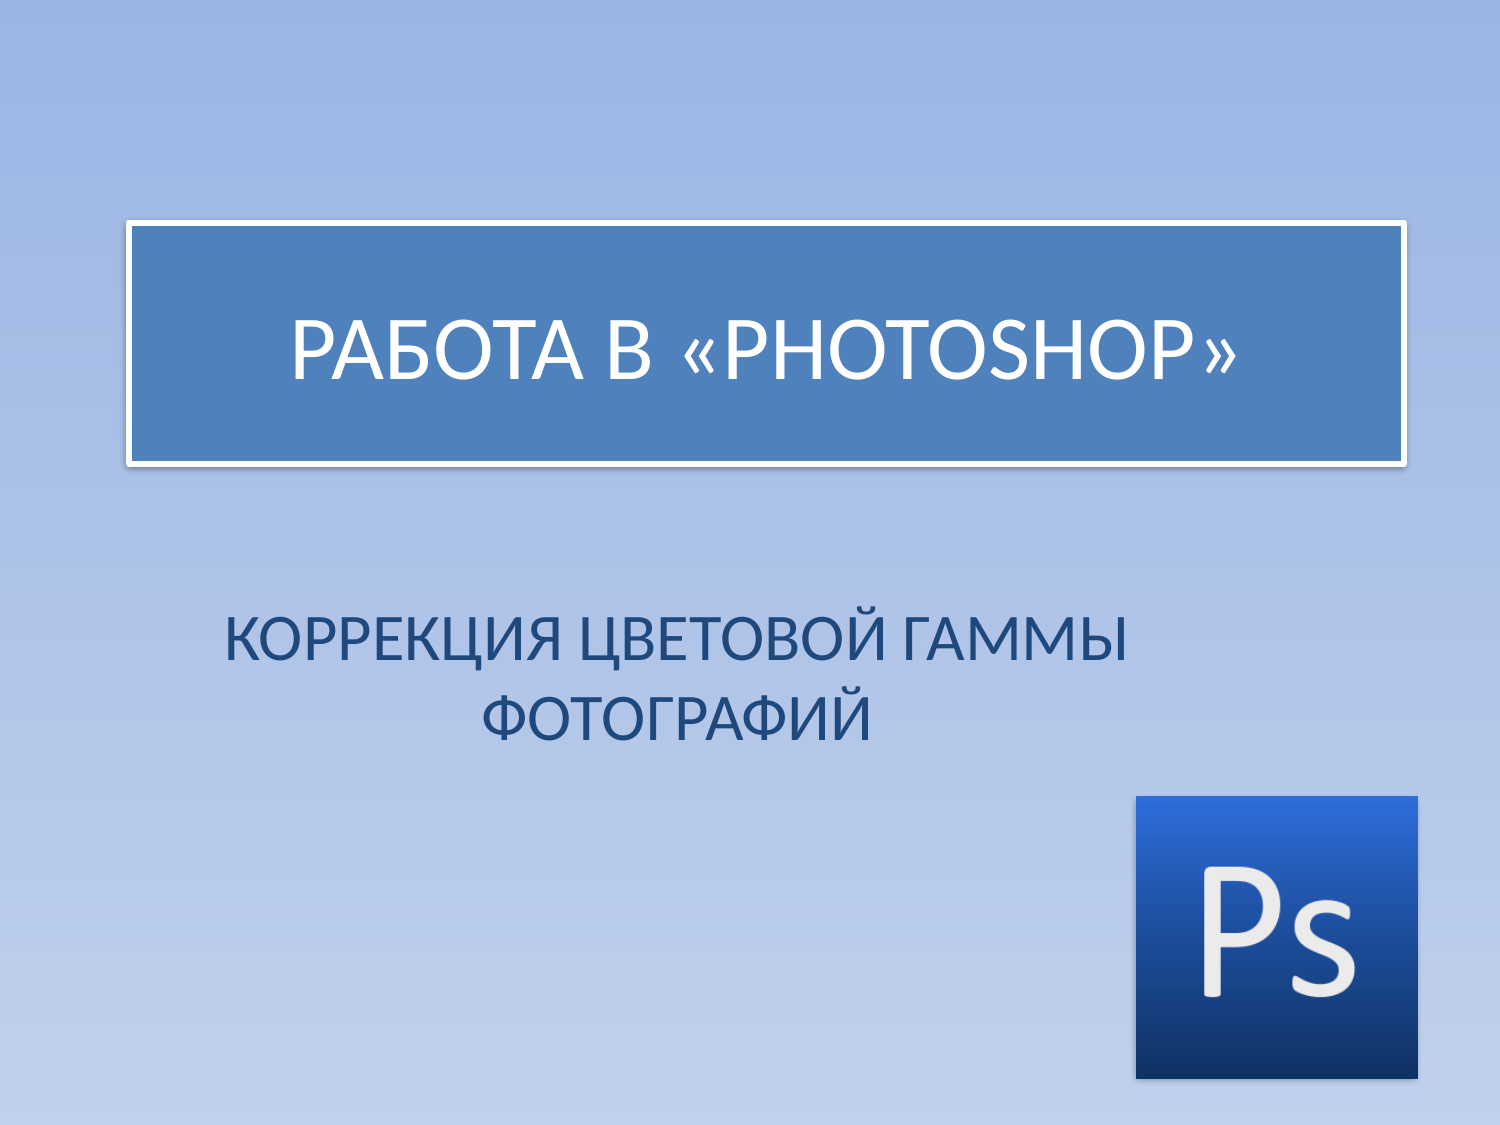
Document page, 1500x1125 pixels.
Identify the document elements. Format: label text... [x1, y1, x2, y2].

subtitle КОРРЕКЦИЯ ЦВЕТОВОЙ ГАММЫ ФОТОГРАФИЙ [152, 585, 1203, 874]
title РАБОТА В «PHOTOSHOP» [126, 220, 1407, 467]
picture [1136, 796, 1419, 1079]
